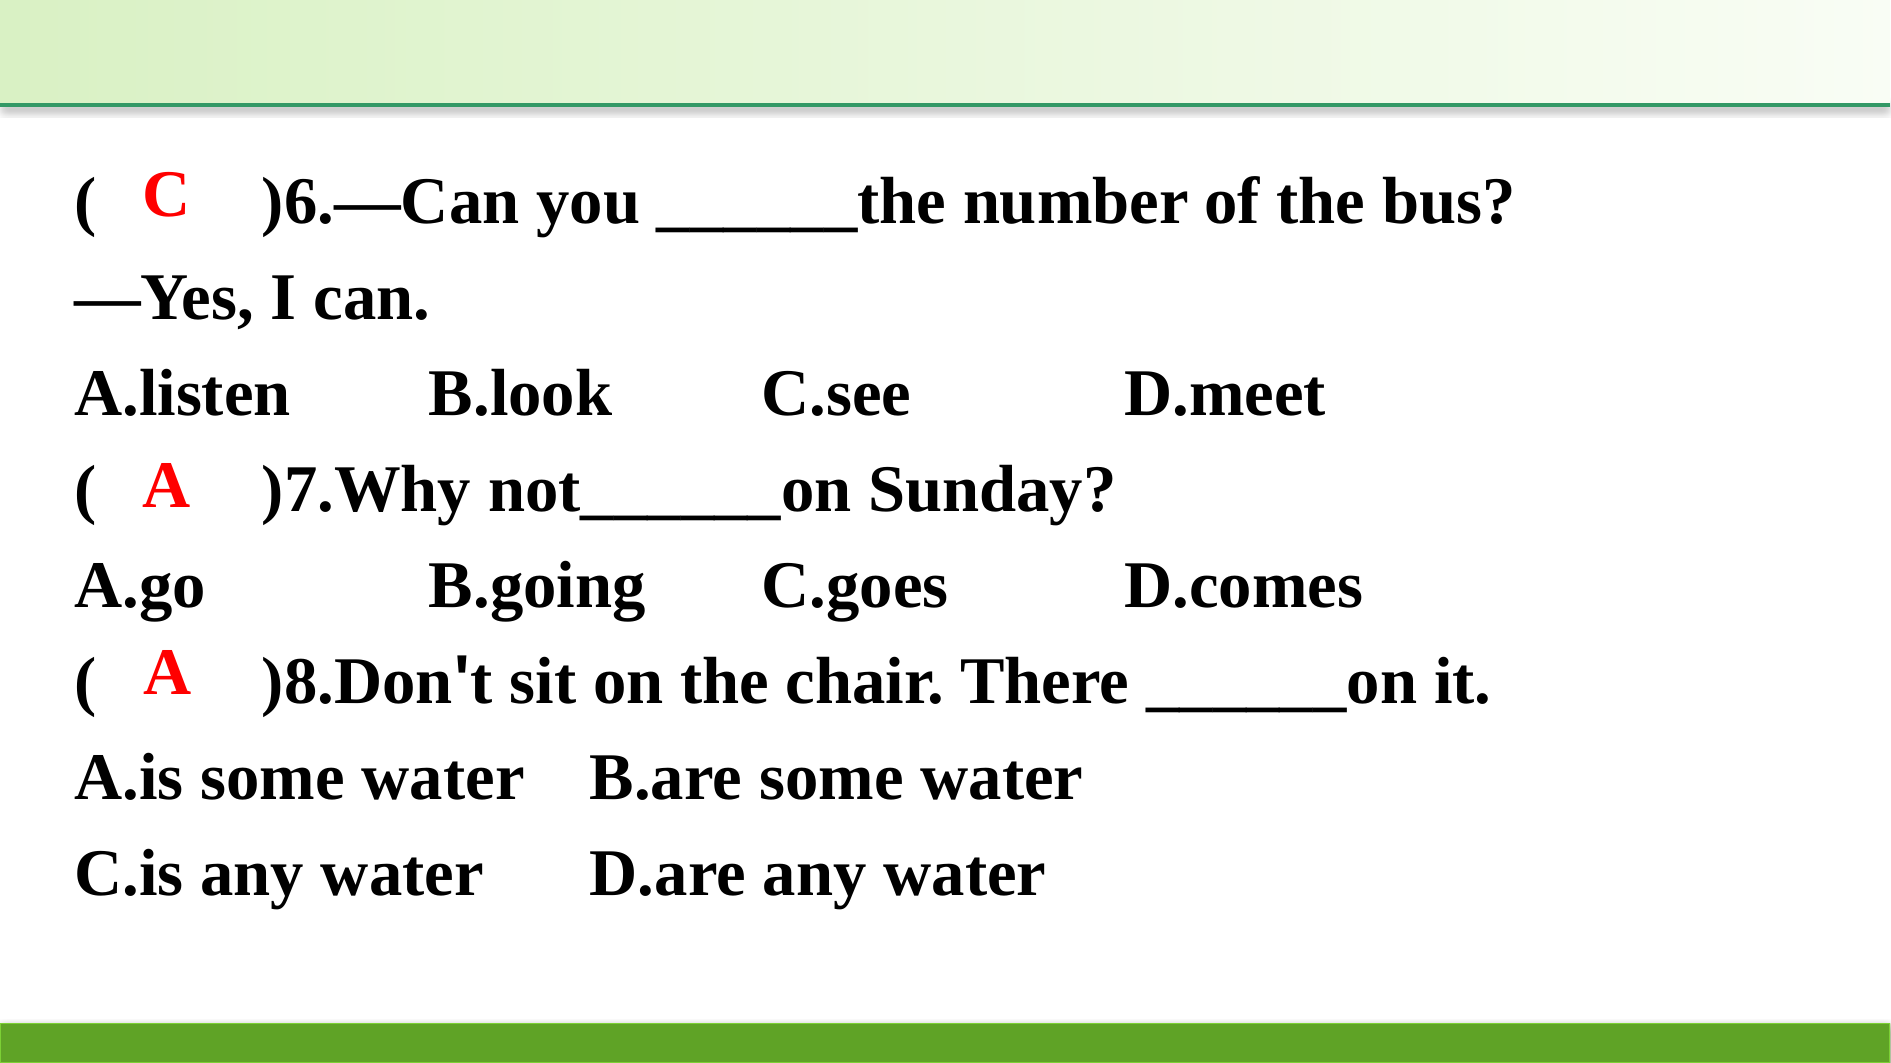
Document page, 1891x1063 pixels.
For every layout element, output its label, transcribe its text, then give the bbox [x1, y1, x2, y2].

text_box A [128, 620, 207, 715]
text_box ( )6.—Can you ______the number of the bus? —Yes, I can. A.listen B.look C.see D.meet ( )7.Why not______on Sunday? A.go B.going C.goes D.comes ( )8.Don't sit on the chair. There ______on it. A.is some water B.are some water C.is any water D.are any water [59, 133, 1833, 916]
text_box A [127, 433, 206, 528]
text_box C [127, 142, 206, 238]
